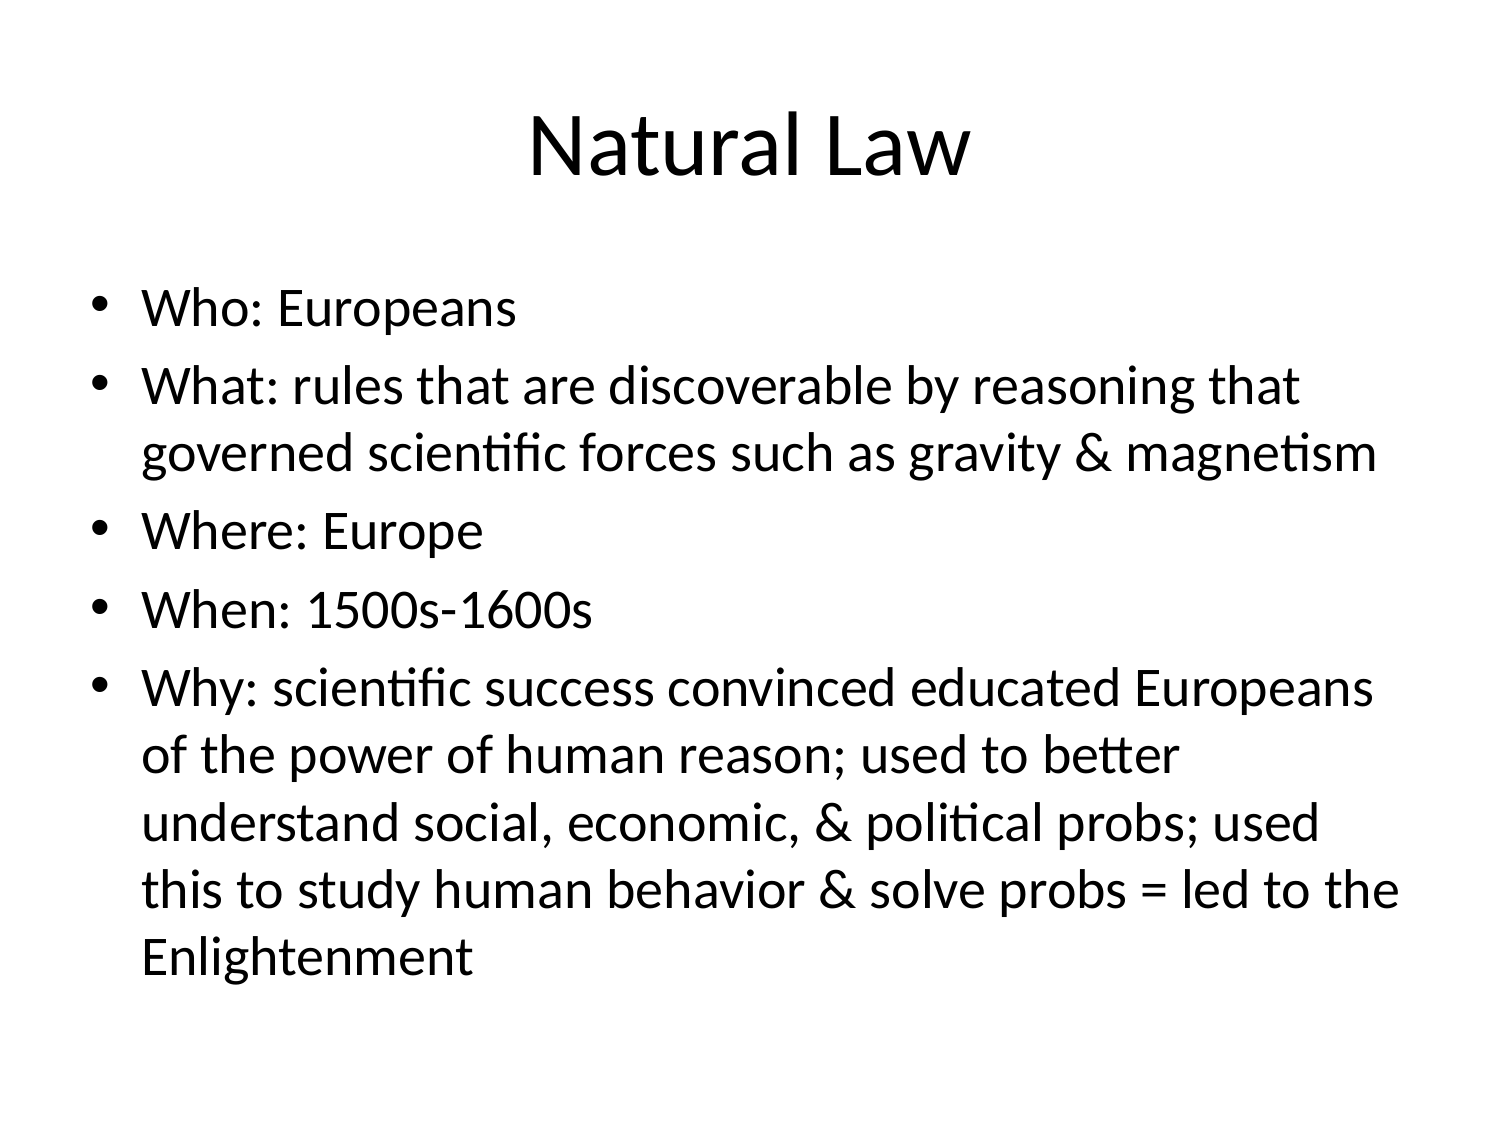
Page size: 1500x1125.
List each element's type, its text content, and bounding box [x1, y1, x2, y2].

title Natural Law [75, 45, 1425, 233]
list Who: Europeans What: rules that are discoverable by reasoning that governed scientific forces such as gravity & magnetism Where: Europe When: 1500s-1600s Why: scientific success convinced educated Europeans of the power of human reason; used to better understand social, economic, & political probs; used this to study human behavior & solve probs = led to the Enlightenment [75, 262, 1425, 1005]
